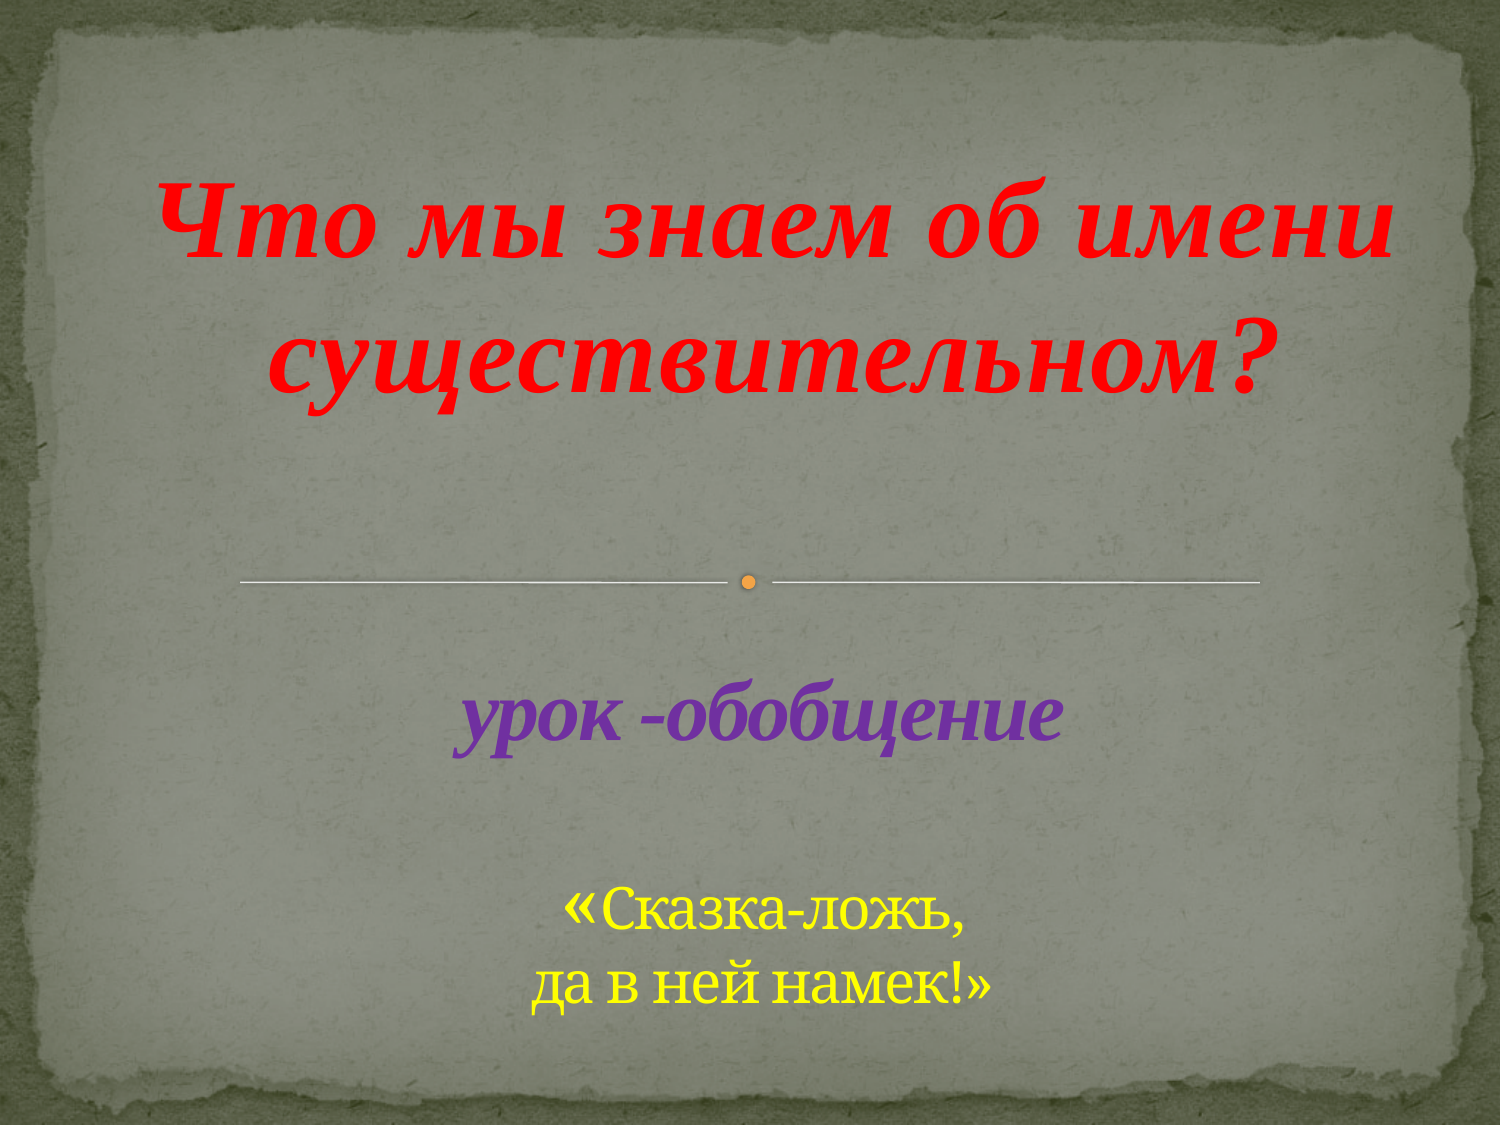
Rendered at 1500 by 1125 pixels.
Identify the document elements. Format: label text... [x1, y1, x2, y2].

title урок -обобщение «Сказка-ложь, да в ней намек!» [81, 644, 1445, 1023]
subtitle Что мы знаем об имени существительном? [93, 137, 1457, 528]
